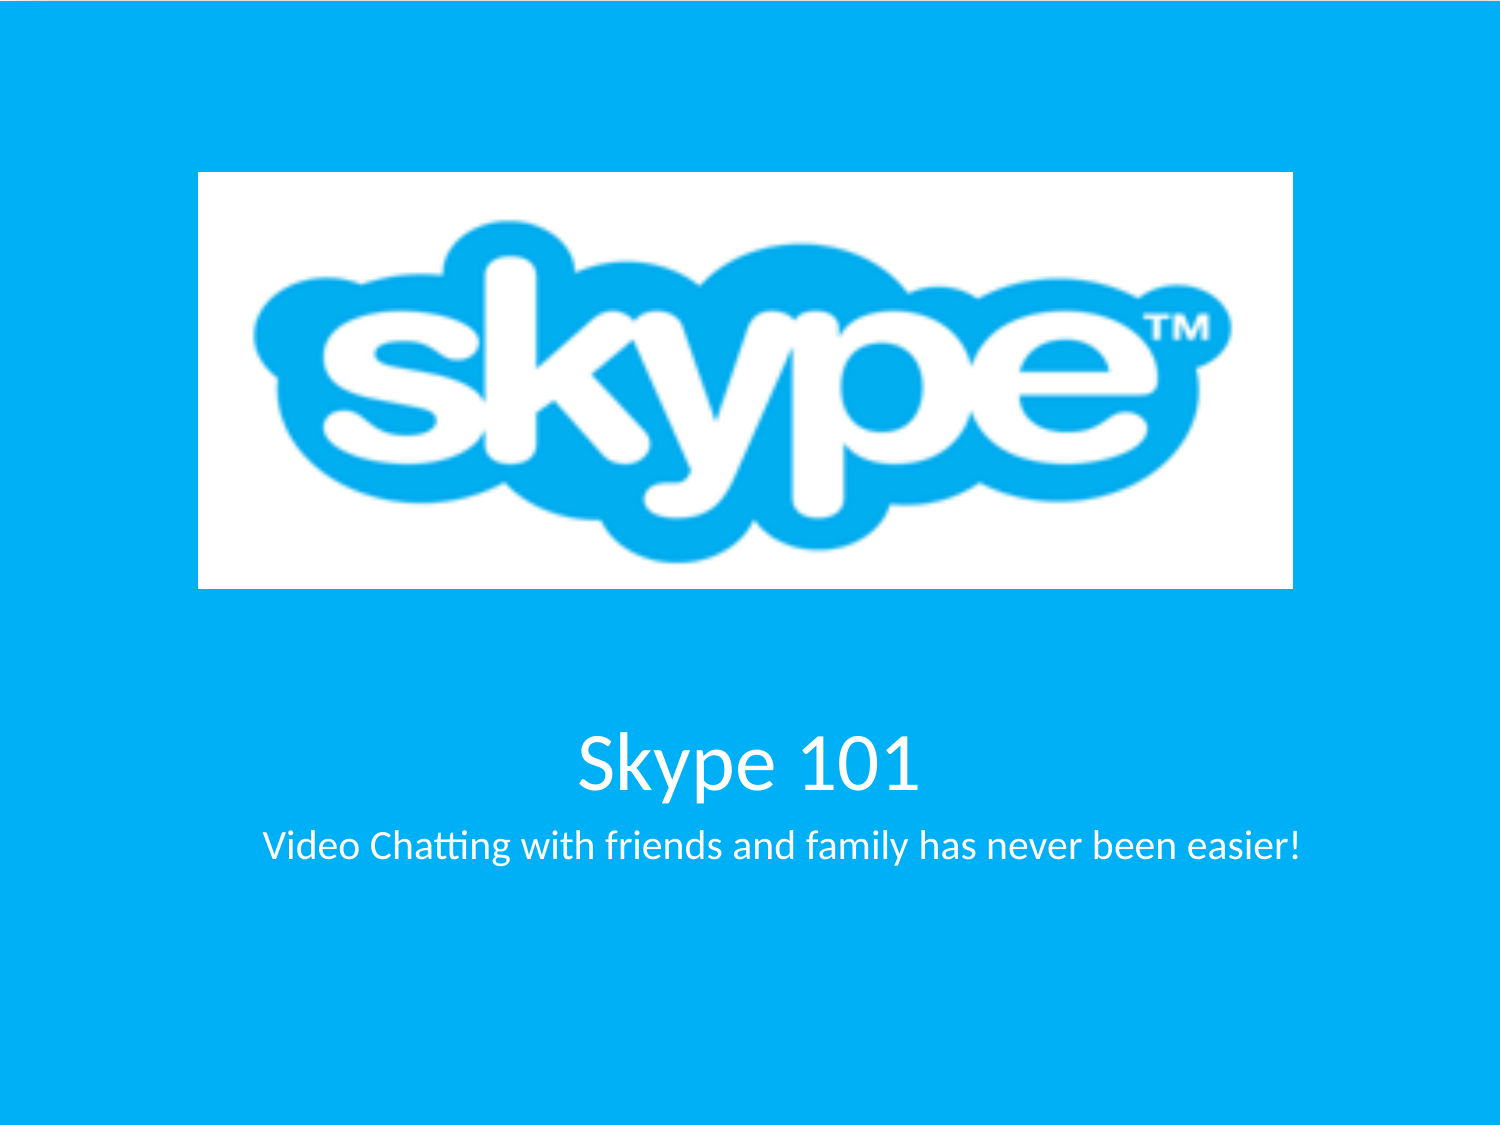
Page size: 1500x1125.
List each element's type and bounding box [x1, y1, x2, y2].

picture [776, 839, 787, 859]
picture [857, 839, 868, 858]
picture [735, 850, 743, 859]
picture [996, 840, 1005, 858]
picture [1210, 850, 1218, 859]
picture [756, 840, 761, 858]
picture [1277, 839, 1287, 858]
picture [479, 840, 488, 858]
picture [762, 840, 771, 858]
picture [583, 839, 592, 858]
picture [395, 831, 401, 858]
picture [807, 831, 817, 858]
picture [1049, 840, 1066, 859]
picture [522, 840, 549, 858]
picture [416, 839, 431, 859]
picture [989, 840, 993, 858]
picture [435, 833, 466, 859]
picture [1165, 840, 1174, 858]
picture [687, 831, 703, 859]
picture [199, 173, 1292, 588]
picture [1116, 840, 1133, 859]
picture [963, 839, 975, 859]
picture [606, 831, 617, 858]
picture [264, 833, 285, 858]
picture [847, 840, 856, 858]
picture [822, 839, 835, 858]
picture [672, 839, 681, 858]
picture [1010, 840, 1027, 859]
picture [621, 733, 650, 789]
picture [310, 831, 314, 858]
picture [820, 850, 829, 859]
picture [1230, 839, 1242, 859]
picture [789, 831, 793, 858]
picture [320, 839, 336, 859]
picture [1071, 839, 1081, 858]
picture [1030, 840, 1045, 858]
picture [945, 839, 957, 858]
picture [581, 737, 612, 790]
picture [493, 852, 509, 866]
picture [298, 839, 309, 859]
picture [943, 850, 951, 859]
picture [1101, 840, 1111, 859]
picture [709, 839, 721, 859]
picture [621, 839, 631, 858]
picture [888, 737, 917, 789]
picture [644, 839, 660, 859]
picture [402, 840, 411, 858]
picture [840, 737, 876, 790]
picture [1095, 831, 1100, 858]
picture [340, 839, 358, 859]
picture [891, 840, 907, 865]
picture [1189, 839, 1205, 859]
picture [1212, 839, 1224, 858]
picture [372, 833, 390, 859]
picture [1255, 839, 1272, 859]
picture [739, 750, 773, 790]
picture [494, 839, 509, 851]
picture [655, 751, 689, 803]
picture [1159, 840, 1164, 858]
picture [697, 750, 731, 803]
picture [473, 840, 478, 858]
picture [928, 839, 937, 858]
picture [804, 737, 833, 789]
picture [736, 839, 749, 858]
picture [561, 833, 572, 859]
picture [1137, 839, 1153, 859]
